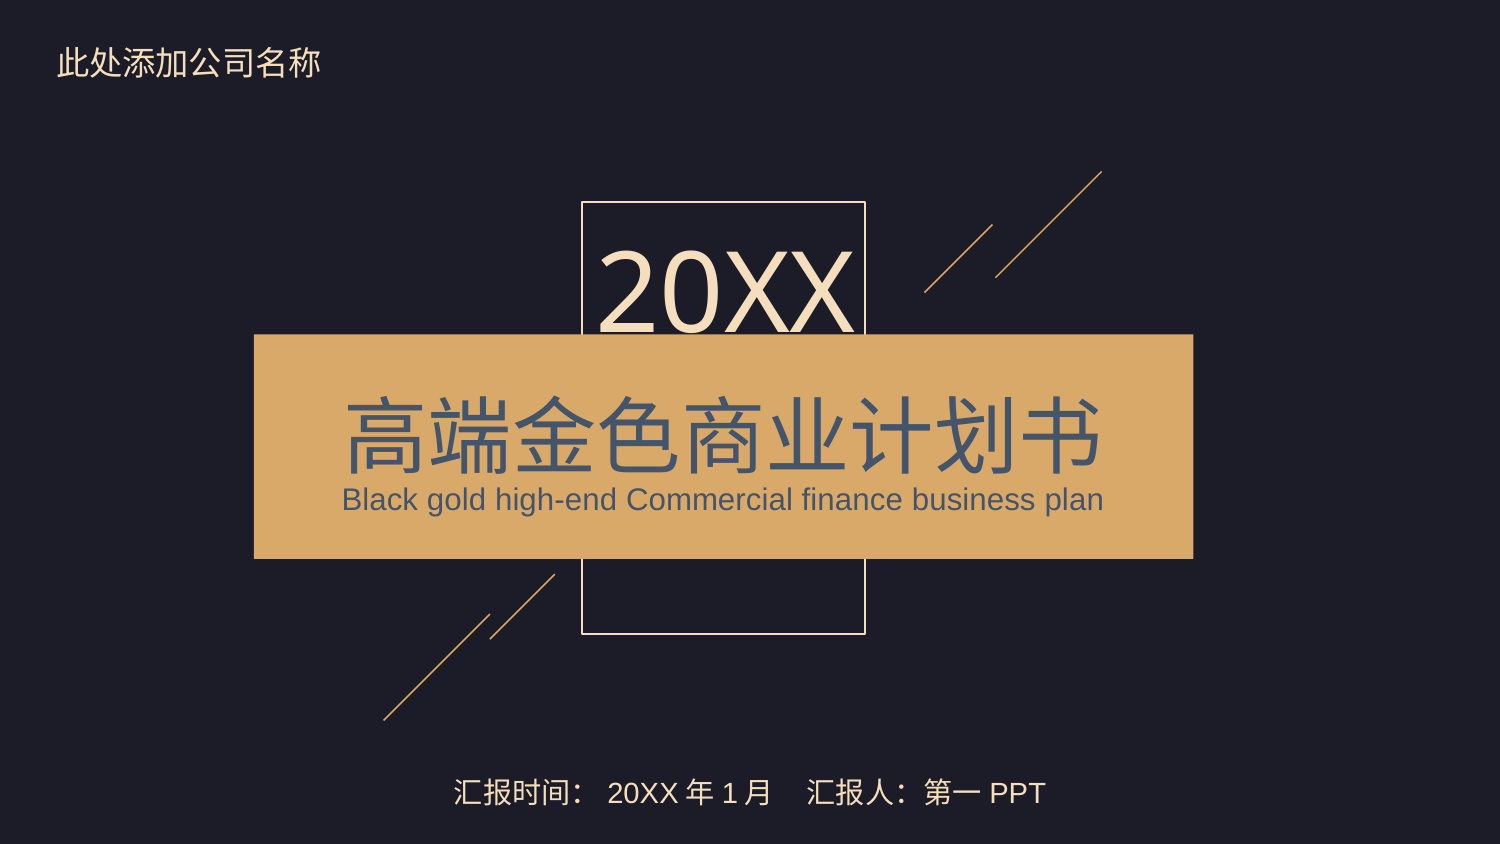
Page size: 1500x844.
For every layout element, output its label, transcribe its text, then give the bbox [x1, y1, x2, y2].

text_box 高端金色商业计划书 [253, 355, 1194, 492]
text_box [580, 561, 867, 636]
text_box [994, 171, 1102, 278]
text_box Black gold high-end Commercial finance business plan [272, 464, 1175, 525]
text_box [489, 573, 556, 640]
text_box 此处添加公司名称 [41, 26, 380, 89]
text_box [383, 613, 491, 721]
text_box [252, 332, 1195, 561]
text_box 汇报时间：20XX年1月 汇报人：第一PPT [413, 759, 1087, 817]
text_box 20XX [578, 185, 874, 363]
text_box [924, 224, 993, 293]
